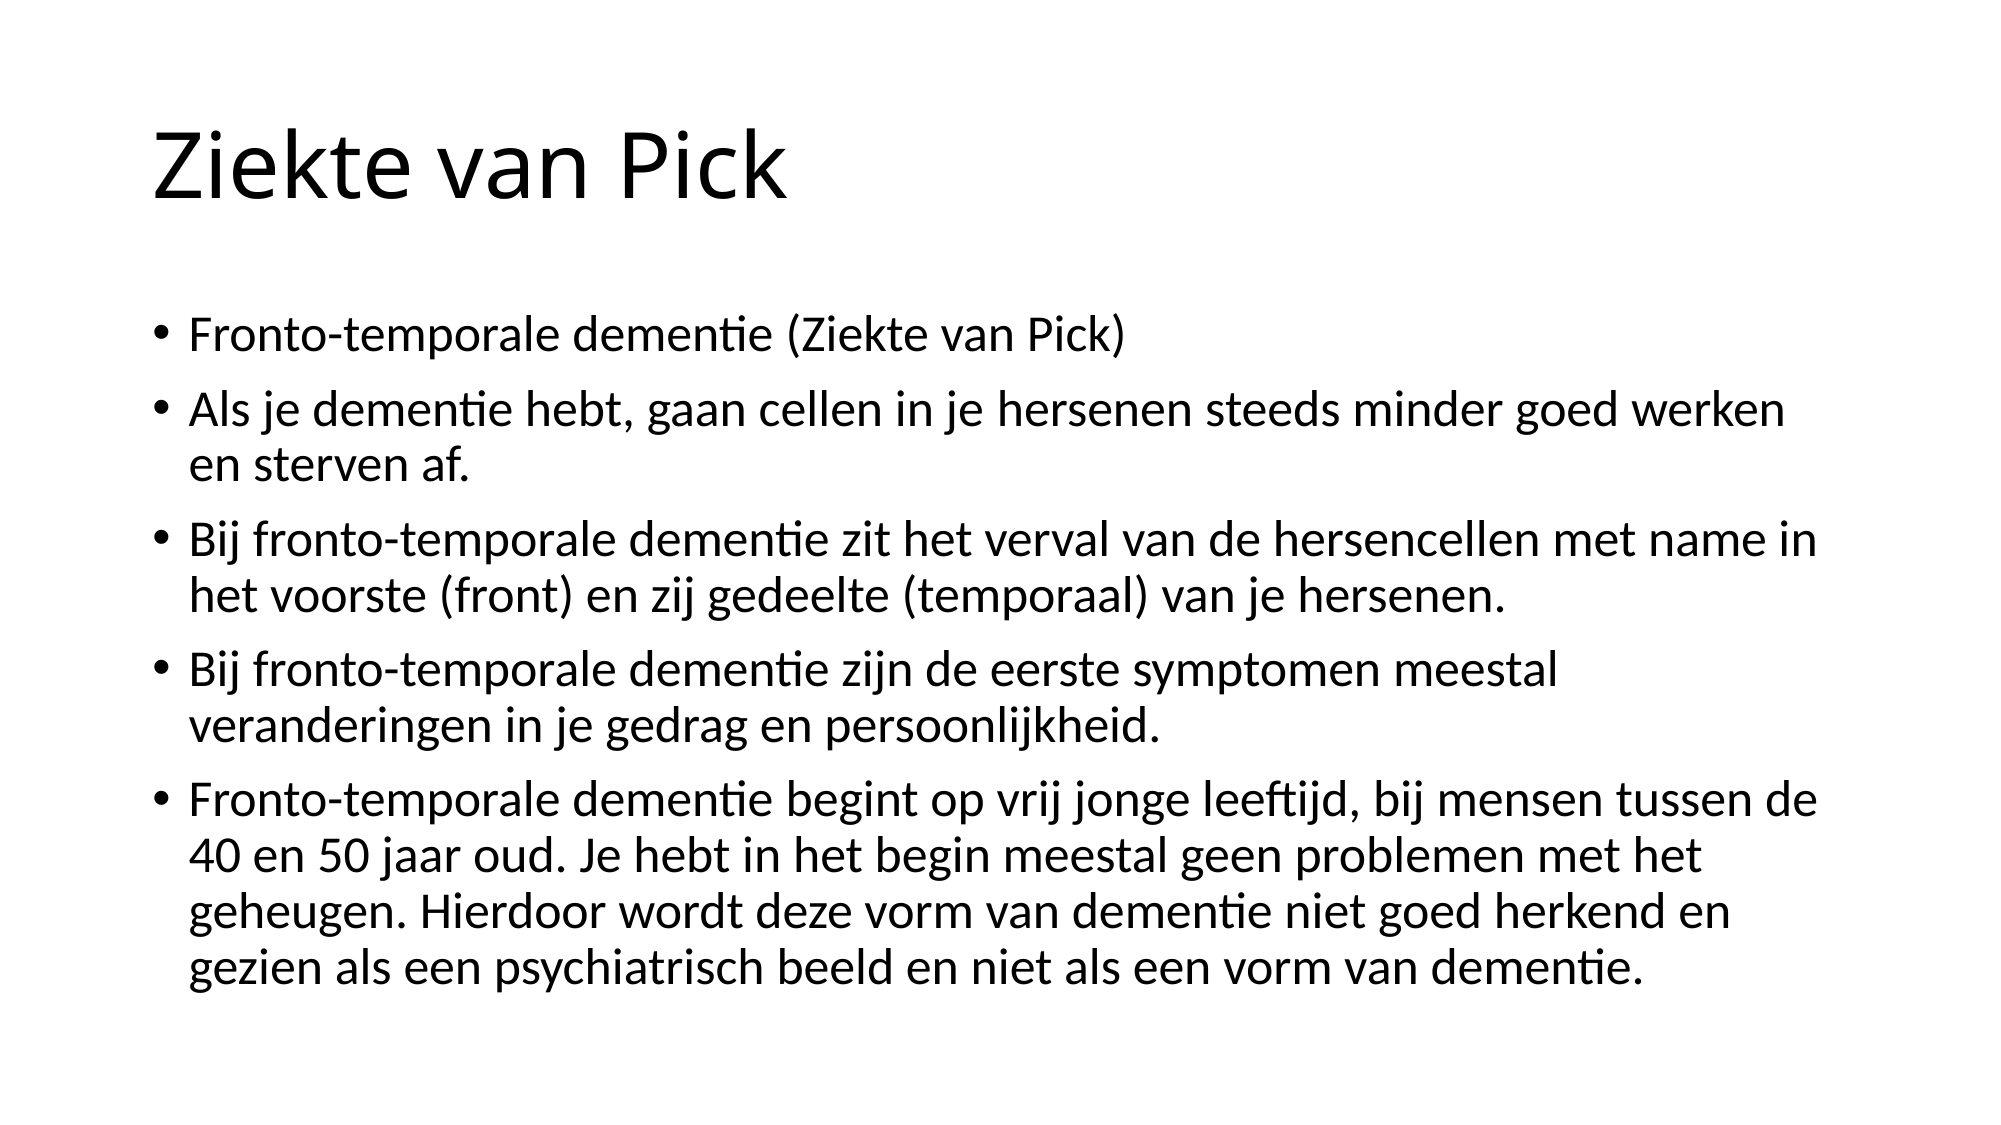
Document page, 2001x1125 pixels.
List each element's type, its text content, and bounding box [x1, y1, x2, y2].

title Ziekte van Pick [137, 59, 1863, 278]
list Fronto-temporale dementie (Ziekte van Pick) Als je dementie hebt, gaan cellen in je hersenen steeds minder goed werken en sterven af. Bij fronto-temporale dementie zit het verval van de hersencellen met name in het voorste (front) en zij gedeelte (temporaal) van je hersenen. Bij fronto-temporale dementie zijn de eerste symptomen meestal veranderingen in je gedrag en persoonlijkheid. Fronto-temporale dementie begint op vrij jonge leeftijd, bij mensen tussen de 40 en 50 jaar oud. Je hebt in het begin meestal geen problemen met het geheugen. Hierdoor wordt deze vorm van dementie niet goed herkend en gezien als een psychiatrisch beeld en niet als een vorm van dementie. [137, 299, 1863, 1014]
